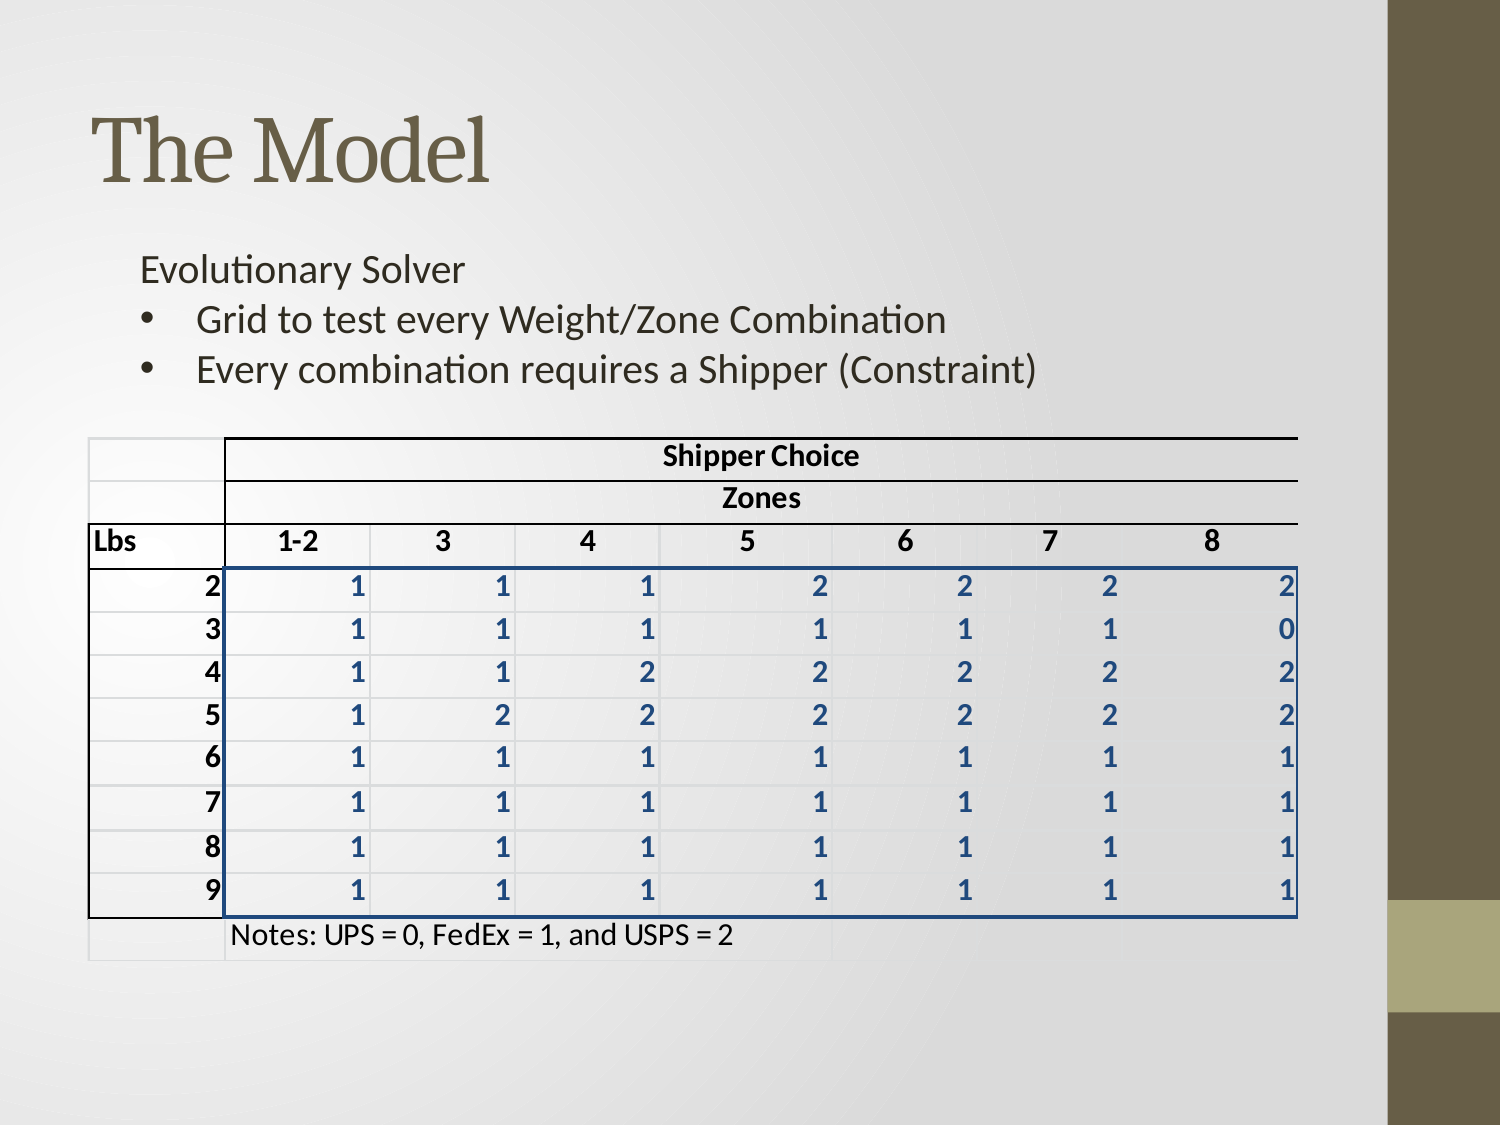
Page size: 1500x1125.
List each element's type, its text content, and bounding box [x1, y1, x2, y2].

text_box Evolutionary Solver Grid to test every Weight/Zone Combination Every combination requires a Shipper (Constraint) [125, 234, 1225, 429]
title The Model [75, 50, 1325, 238]
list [86, 436, 1301, 963]
